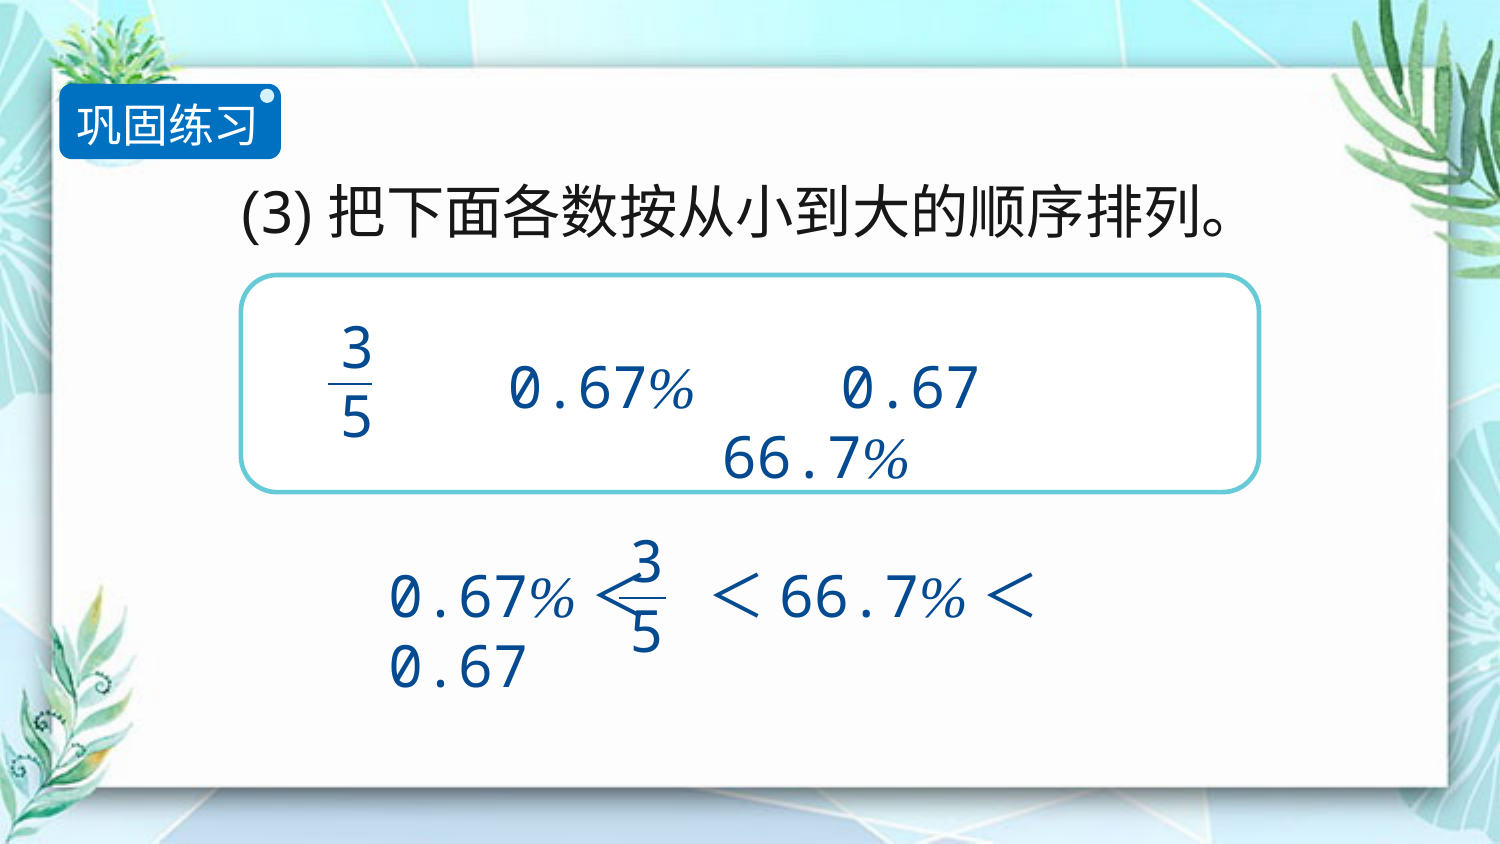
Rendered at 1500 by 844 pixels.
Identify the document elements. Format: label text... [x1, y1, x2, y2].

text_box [324, 302, 1176, 459]
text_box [373, 516, 1127, 673]
picture [0, 0, 1500, 844]
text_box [59, 83, 302, 160]
text_box [239, 273, 1261, 494]
text_box (3)把下面各数按从小到大的顺序排列。 [159, 167, 1341, 253]
